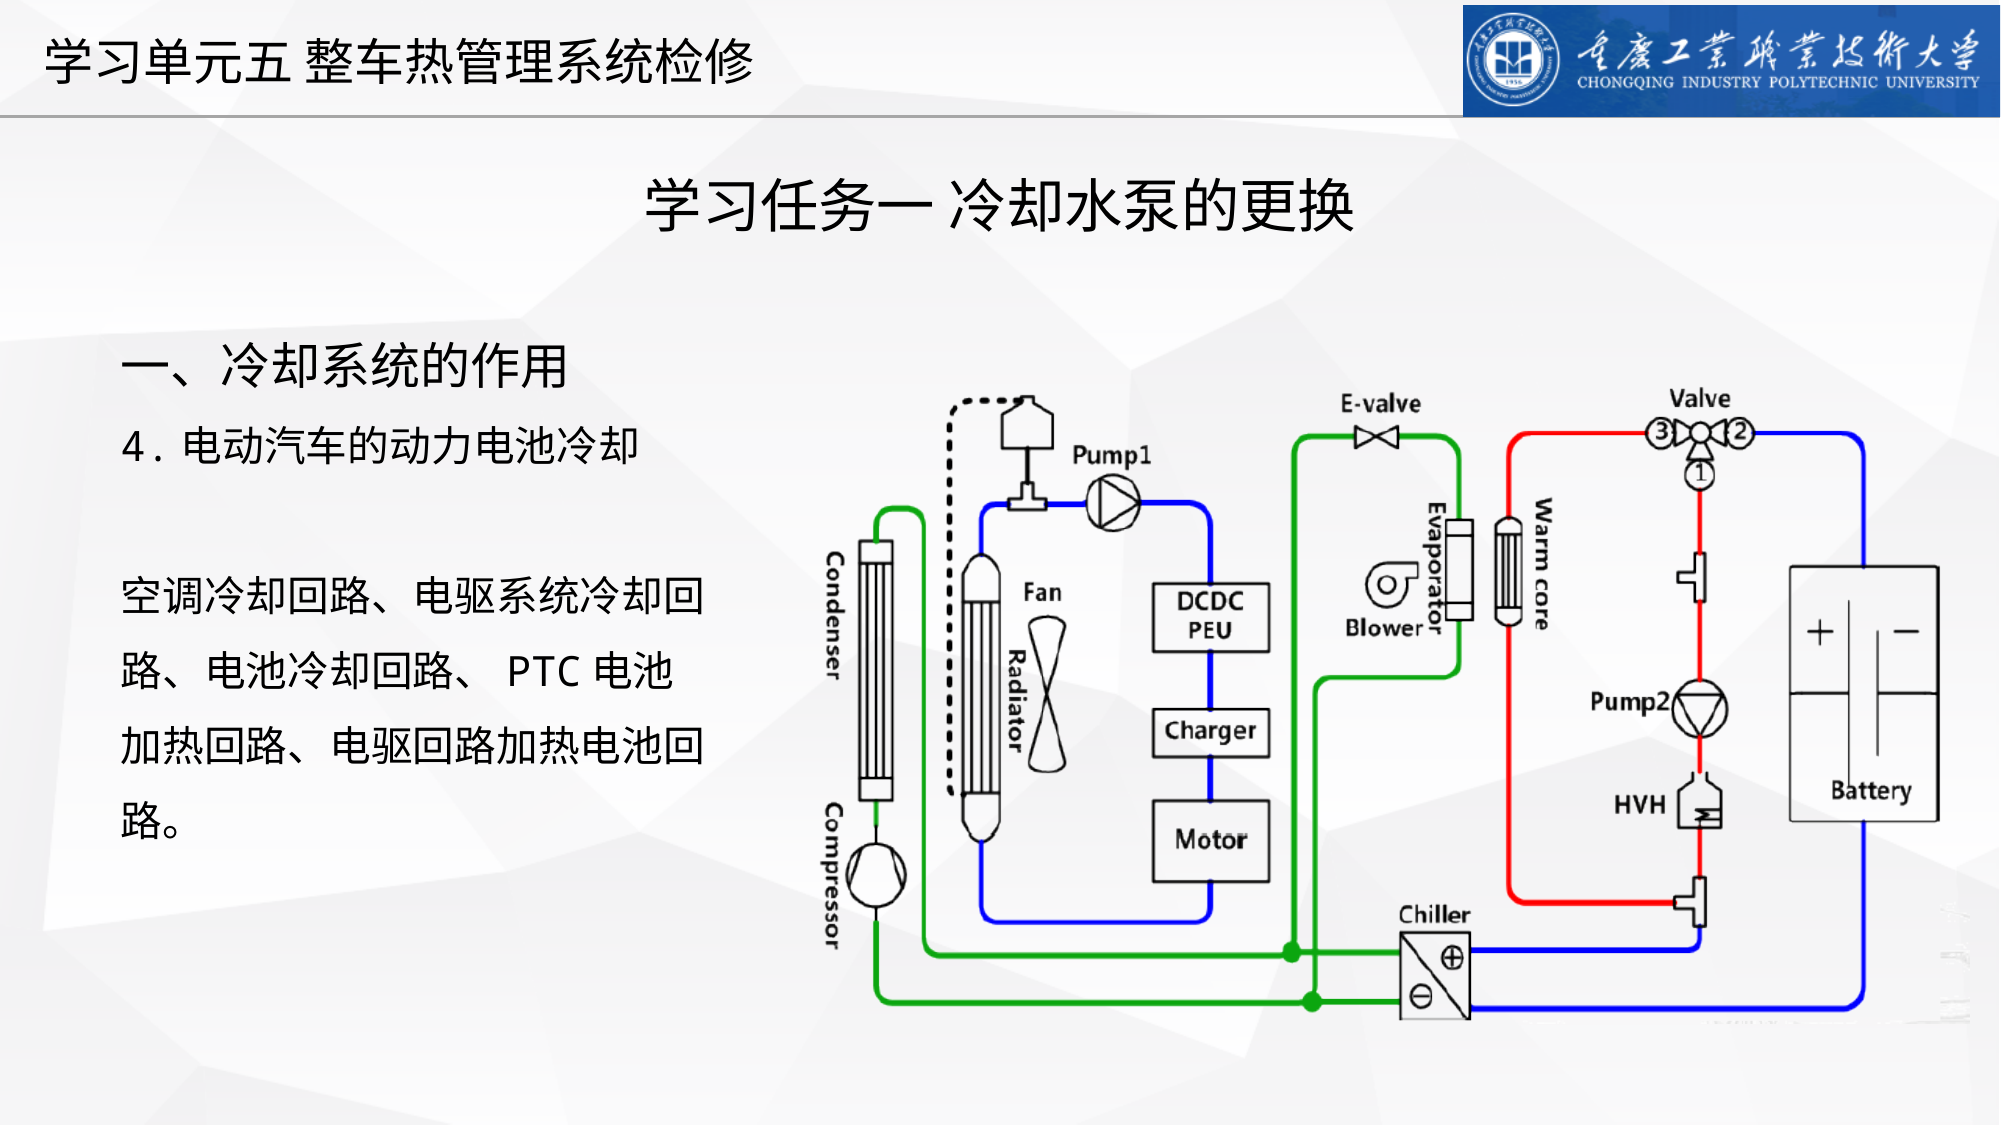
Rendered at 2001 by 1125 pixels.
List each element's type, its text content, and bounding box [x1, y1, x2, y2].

picture [0, 0, 2001, 117]
text_box 学习任务一 冷却水泵的更换 [433, 161, 1567, 247]
picture [0, 118, 1999, 1125]
text_box 一、冷却系统的作用 4.电动汽车的动力电池冷却 空调冷却回路、电驱系统冷却回路、电池冷却回路、PTC电池加热回路、电驱回路加热电池回路。 [105, 297, 720, 852]
